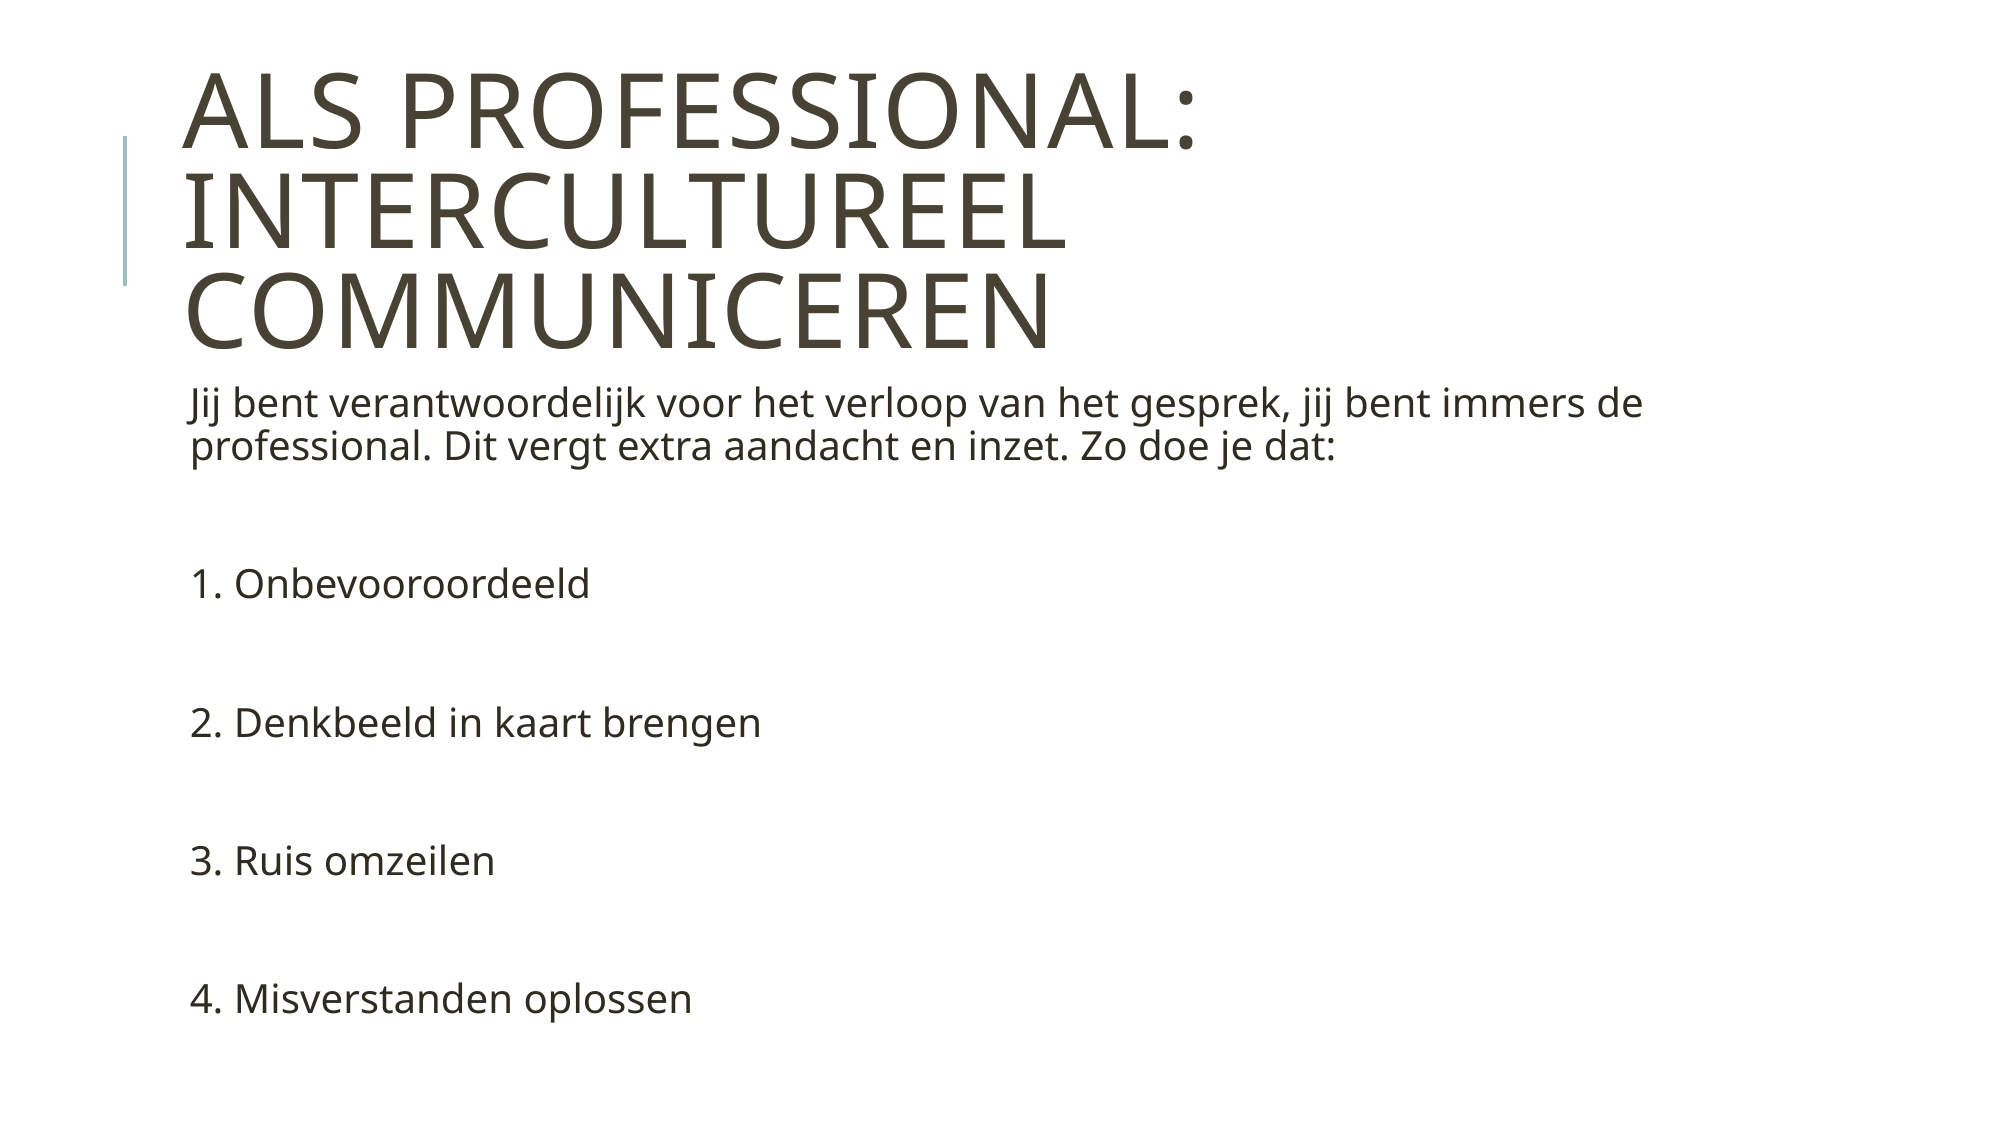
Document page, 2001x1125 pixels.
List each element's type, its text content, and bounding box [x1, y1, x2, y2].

list Jij bent verantwoordelijk voor het verloop van het gesprek, jij bent immers de professional. Dit vergt extra aandacht en inzet. Zo doe je dat: 1. Onbevooroordeeld 2. Denkbeeld in kaart brengen 3. Ruis omzeilen 4. Misverstanden oplossen [168, 375, 1763, 1035]
title Als professional: intercultureel communiceren [168, 96, 1763, 342]
